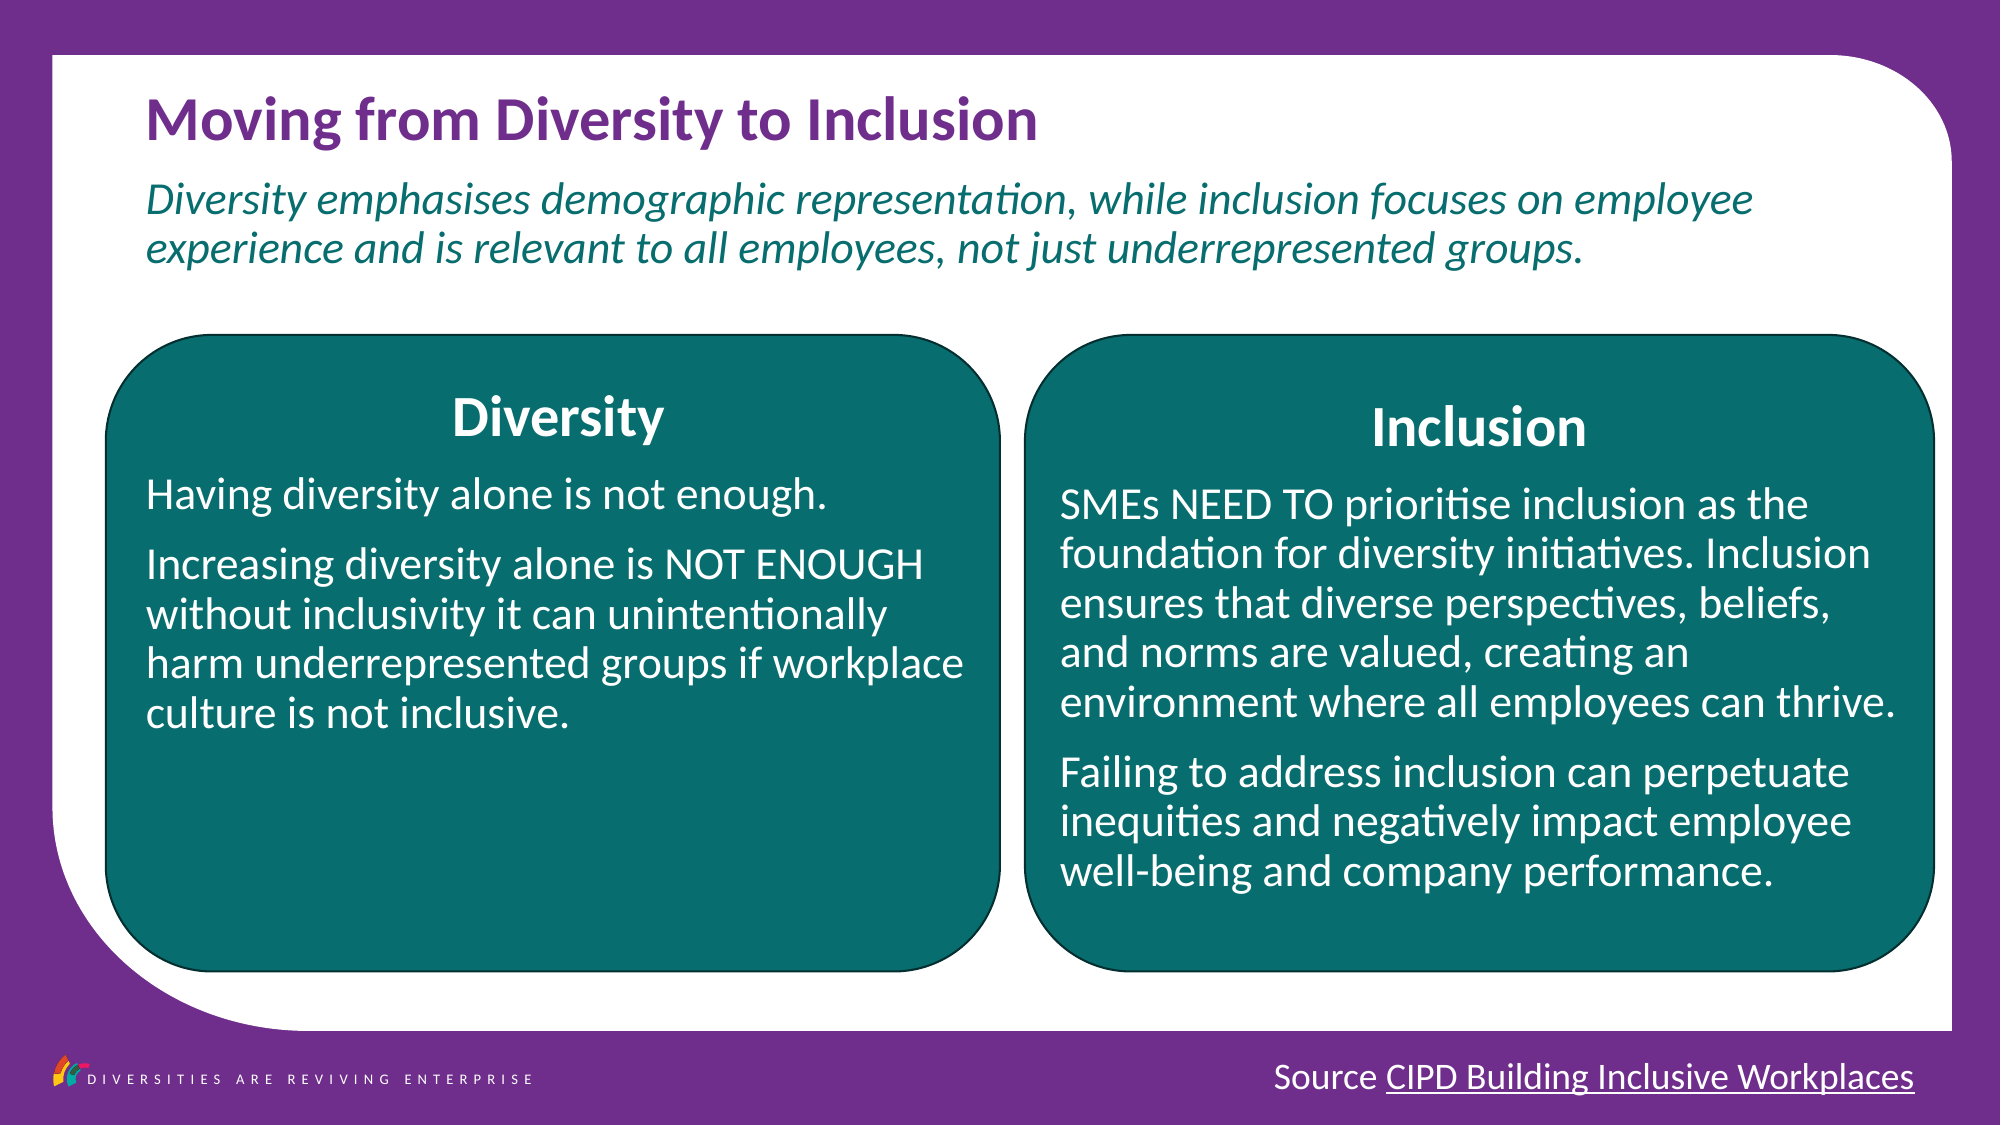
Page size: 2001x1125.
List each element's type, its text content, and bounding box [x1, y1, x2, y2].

text_box Inclusion SMEs NEED TO prioritise inclusion as the foundation for diversity initiatives. Inclusion ensures that diverse perspectives, beliefs, and norms are valued, creating an environment where all employees can thrive. Failing to address inclusion can perpetuate inequities and negatively impact employee well-being and company performance. [1044, 388, 1914, 1021]
list Moving from Diversity to Inclusion Diversity emphasises demographic representation, while inclusion focuses on employee experience and is relevant to all employees, not just underrepresented groups. [130, 79, 1869, 212]
text_box Source CIPD Building Inclusive Workplaces [1259, 1044, 1931, 1104]
text_box [104, 333, 981, 935]
text_box [1023, 333, 1936, 930]
list Diversity Having diversity alone is not enough. Increasing diversity alone is NOT ENOUGH without inclusivity it can unintentionally harm underrepresented groups if workplace culture is not inclusive. [130, 378, 1000, 1011]
